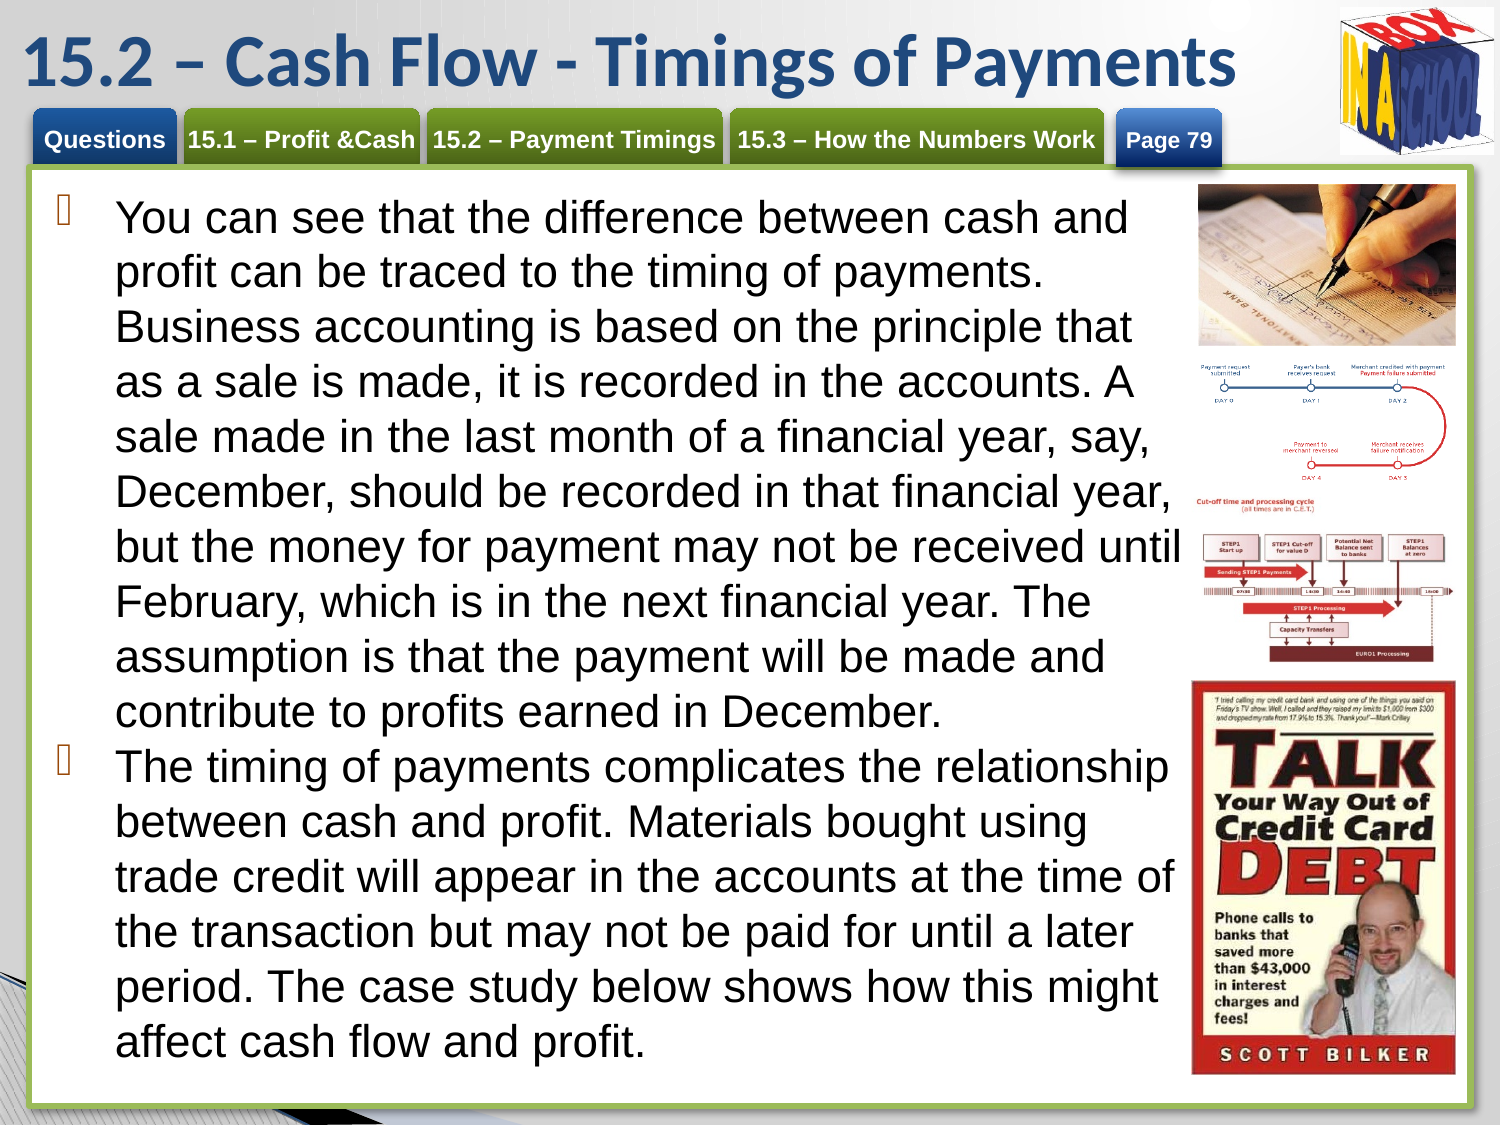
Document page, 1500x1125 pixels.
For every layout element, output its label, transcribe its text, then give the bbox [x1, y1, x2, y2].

picture [281, 1114, 303, 1125]
picture [1198, 184, 1456, 346]
title 15.2 – Cash Flow - Timings of Payments [5, 11, 1270, 102]
picture [1198, 361, 1448, 481]
picture [1191, 496, 1456, 663]
text_box Page 79 [1116, 108, 1223, 168]
text_box You can see that the difference between cash and profit can be traced to the timing of payments. Business accounting is based on the principle that as a sale is made, it is recorded in the accounts. A sale made in the last month of a financial year, say, December, should be recorded in that financial year, but the money for payment may not be received until February, which is in the next financial year. The assumption is that the payment will be made and contribute to profits earned in December. The timing of payments complicates the relationship between cash and profit. Materials bought using trade credit will appear in the accounts at the time of the transaction but may not be paid for until a later period. The case study below shows how this might affect cash flow and profit. [41, 179, 1199, 1075]
picture [1340, 7, 1495, 155]
picture [1191, 679, 1456, 1075]
